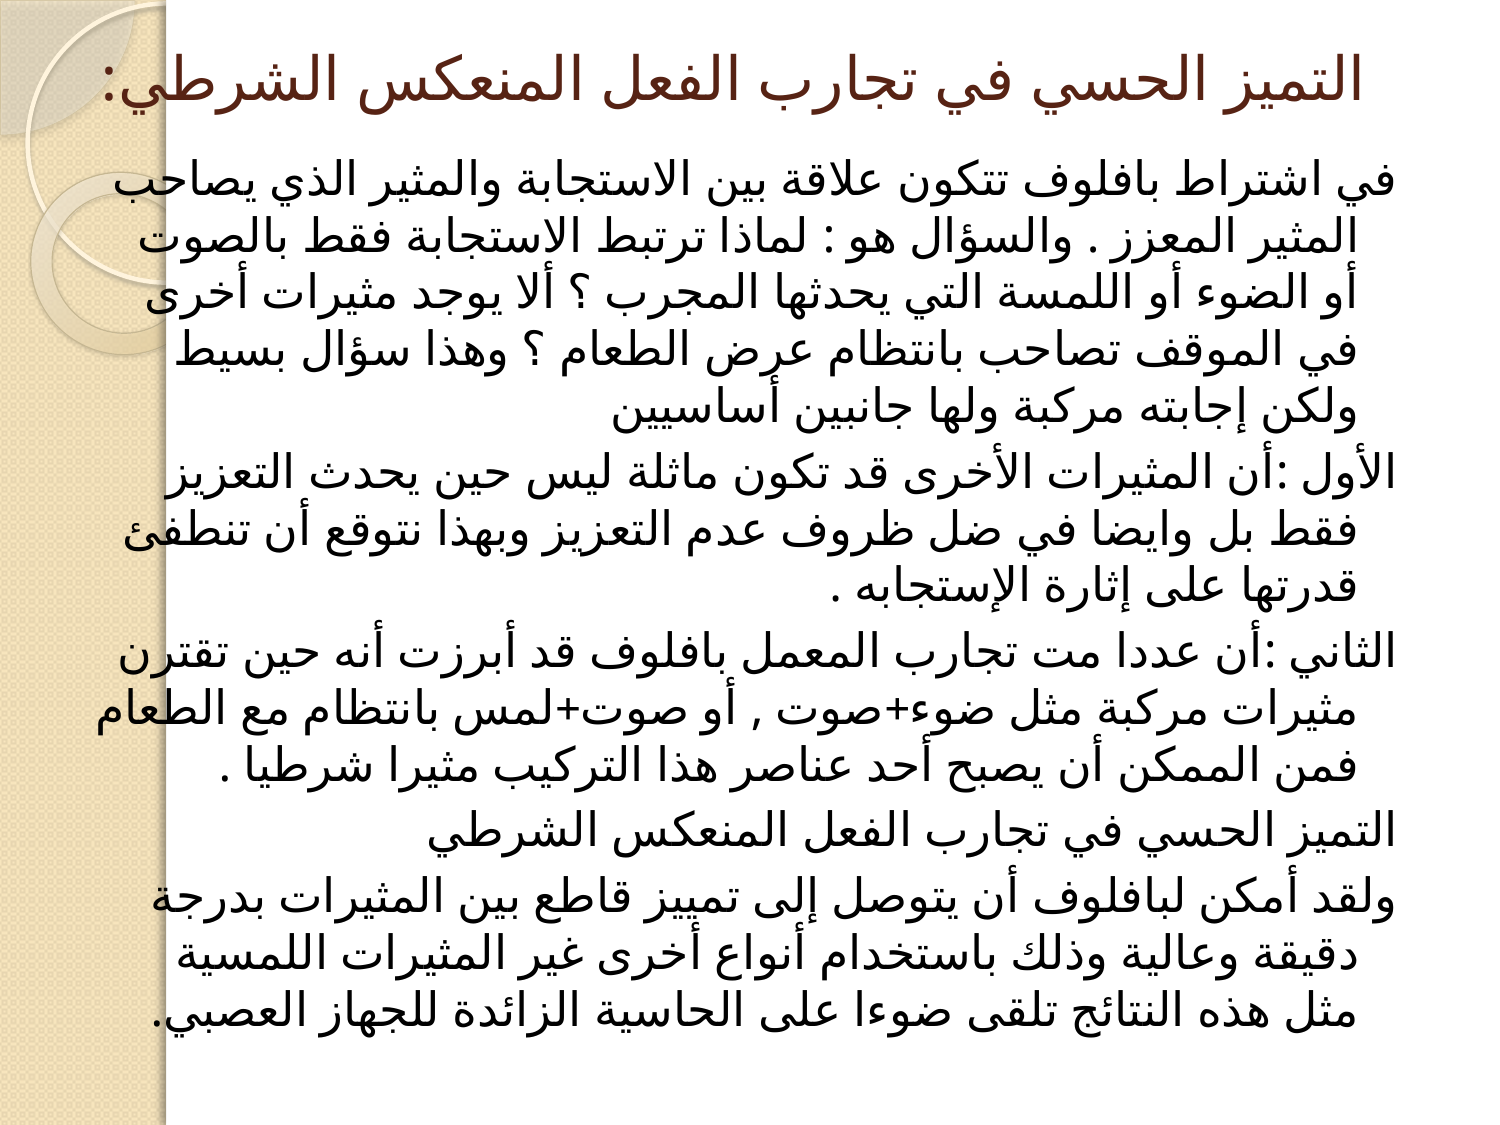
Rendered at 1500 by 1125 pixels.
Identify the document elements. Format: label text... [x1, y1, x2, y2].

list في اشتراط بافلوف تتكون علاقة بين الاستجابة والمثير الذي يصاحب المثير المعزز . والسؤال هو : لماذا ترتبط الاستجابة فقط بالصوت أو الضوء أو اللمسة التي يحدثها المجرب ؟ ألا يوجد مثيرات أخرى في الموقف تصاحب بانتظام عرض الطعام ؟ وهذا سؤال بسيط ولكن إجابته مركبة ولها جانبين أساسيين الأول :أن المثيرات الأخرى قد تكون ماثلة ليس حين يحدث التعزيز فقط بل وايضا في ضل ظروف عدم التعزيز وبهذا نتوقع أن تنطفئ قدرتها على إثارة الإستجابه . الثاني :أن عددا مت تجارب المعمل بافلوف قد أبرزت أنه حين تقترن مثيرات مركبة مثل ضوء+صوت , أو صوت+لمس بانتظام مع الطعام فمن الممكن أن يصبح أحد عناصر هذا التركيب مثيرا شرطيا . التميز الحسي في تجارب الفعل المنعكس الشرطي ولقد أمكن لبافلوف أن يتوصل إلى تمييز قاطع بين المثيرات بدرجة دقيقة وعالية وذلك باستخدام أنواع أخرى غير المثيرات اللمسية مثل هذه النتائج تلقى ضوءا على الحاسية الزائدة للجهاز العصبي. [75, 140, 1425, 1079]
title التميز الحسي في تجارب الفعل المنعكس الشرطي: [70, 23, 1421, 129]
